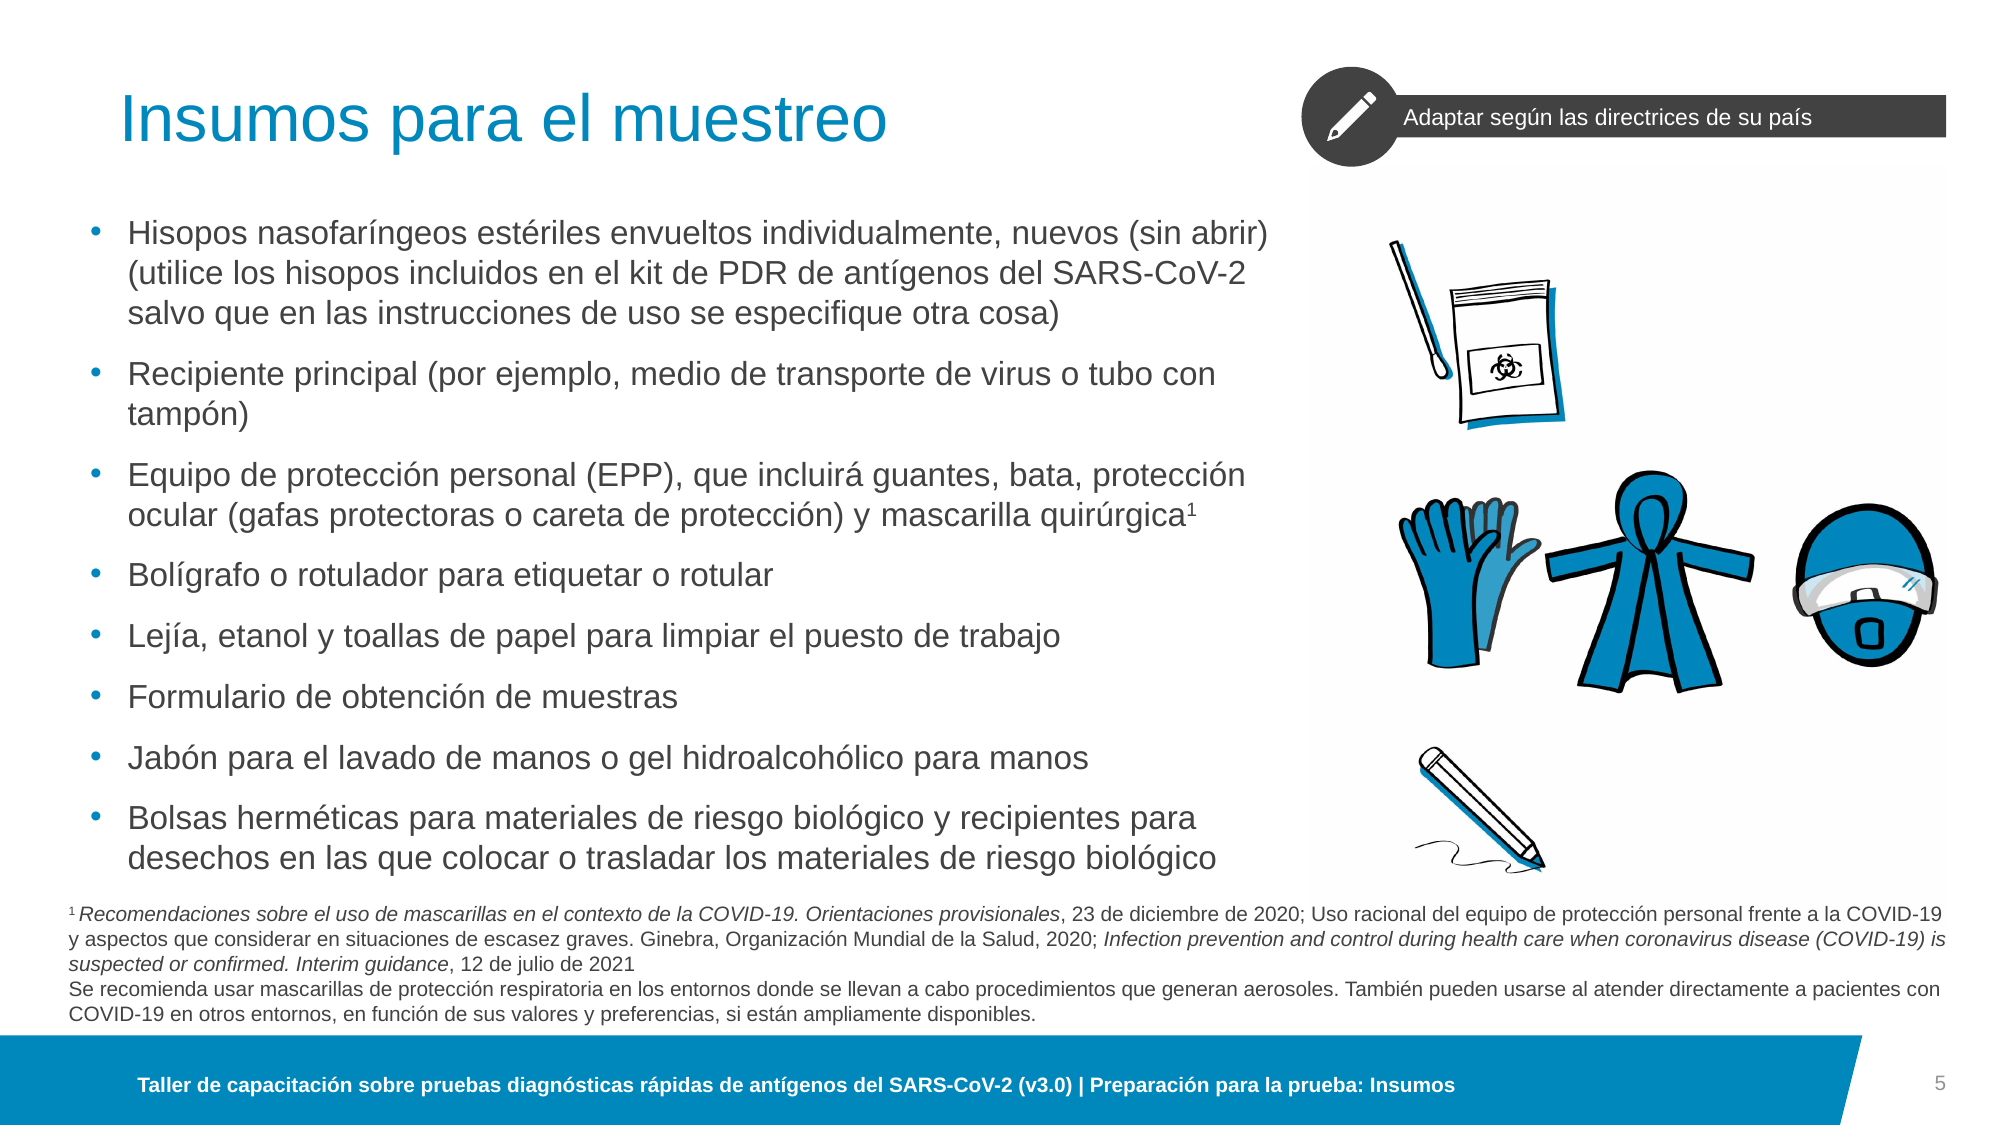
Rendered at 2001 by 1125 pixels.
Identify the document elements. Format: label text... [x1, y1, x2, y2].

title Insumos para el muestreo [119, 1, 1845, 156]
picture [1310, 166, 1947, 945]
footer Taller de capacitación sobre pruebas diagnósticas rápidas de antígenos del SARS-CoV-2 (v3.0) | Preparación para la prueba: Insumos [137, 1042, 1509, 1125]
slide_number 5 [1862, 1035, 1947, 1125]
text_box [1302, 67, 1947, 166]
text_box 1 Recomendaciones sobre el uso de mascarillas en el contexto de la COVID-19. Orientaciones provisionales, 23 de diciembre de 2020; Uso racional del equipo de protección personal frente a la COVID-19 y aspectos que considerar en situaciones de escasez graves. Ginebra, Organización Mundial de la Salud, 2020; Infection prevention and control during health care when coronavirus disease (‎COVID-19)‎ is suspected or confirmed. Interim guidance, 12 de julio de 2021 Se recomienda usar mascarillas de protección respiratoria en los entornos donde se llevan a cabo procedimientos que generan aerosoles. También pueden usarse al atender directamente a pacientes con COVID-19 en otros entornos, en función de sus valores y preferencias, si están ampliamente disponibles. [53, 893, 1962, 1034]
list Hisopos nasofaríngeos estériles envueltos individualmente, nuevos (sin abrir) (utilice los hisopos incluidos en el kit de PDR de antígenos del SARS-CoV-2 salvo que en las instrucciones de uso se especifique otra cosa) Recipiente principal (por ejemplo, medio de transporte de virus o tubo con tampón) Equipo de protección personal (EPP), que incluirá guantes, bata, protección ocular (gafas protectoras o careta de protección) y mascarilla quirúrgica1 Bolígrafo o rotulador para etiquetar o rotular Lejía, etanol y toallas de papel para limpiar el puesto de trabajo Formulario de obtención de muestras Jabón para el lavado de manos o gel hidroalcohólico para manos Bolsas herméticas para materiales de riesgo biológico y recipientes para desechos en las que colocar o trasladar los materiales de riesgo biológico [75, 203, 1289, 874]
